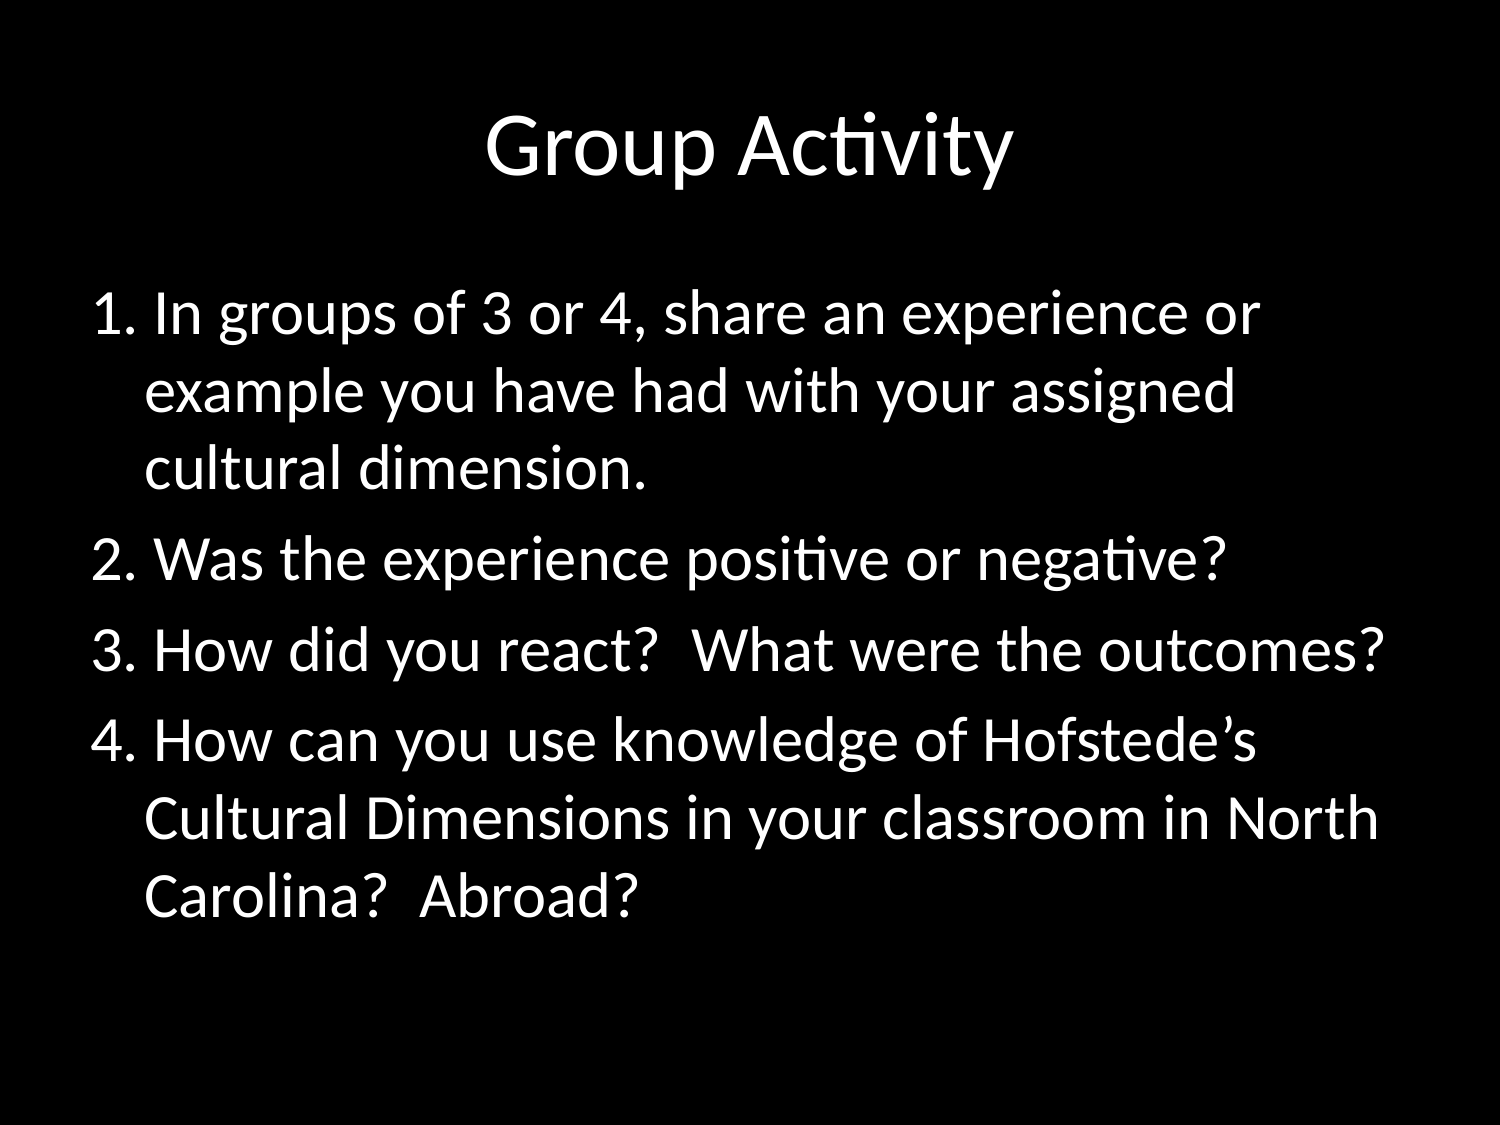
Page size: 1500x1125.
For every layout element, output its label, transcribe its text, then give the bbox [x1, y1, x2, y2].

list 1. In groups of 3 or 4, share an experience or example you have had with your assigned cultural dimension. 2. Was the experience positive or negative? 3. How did you react? What were the outcomes? 4. How can you use knowledge of Hofstede’s Cultural Dimensions in your classroom in North Carolina? Abroad? [75, 262, 1425, 1005]
title Group Activity [75, 45, 1425, 233]
